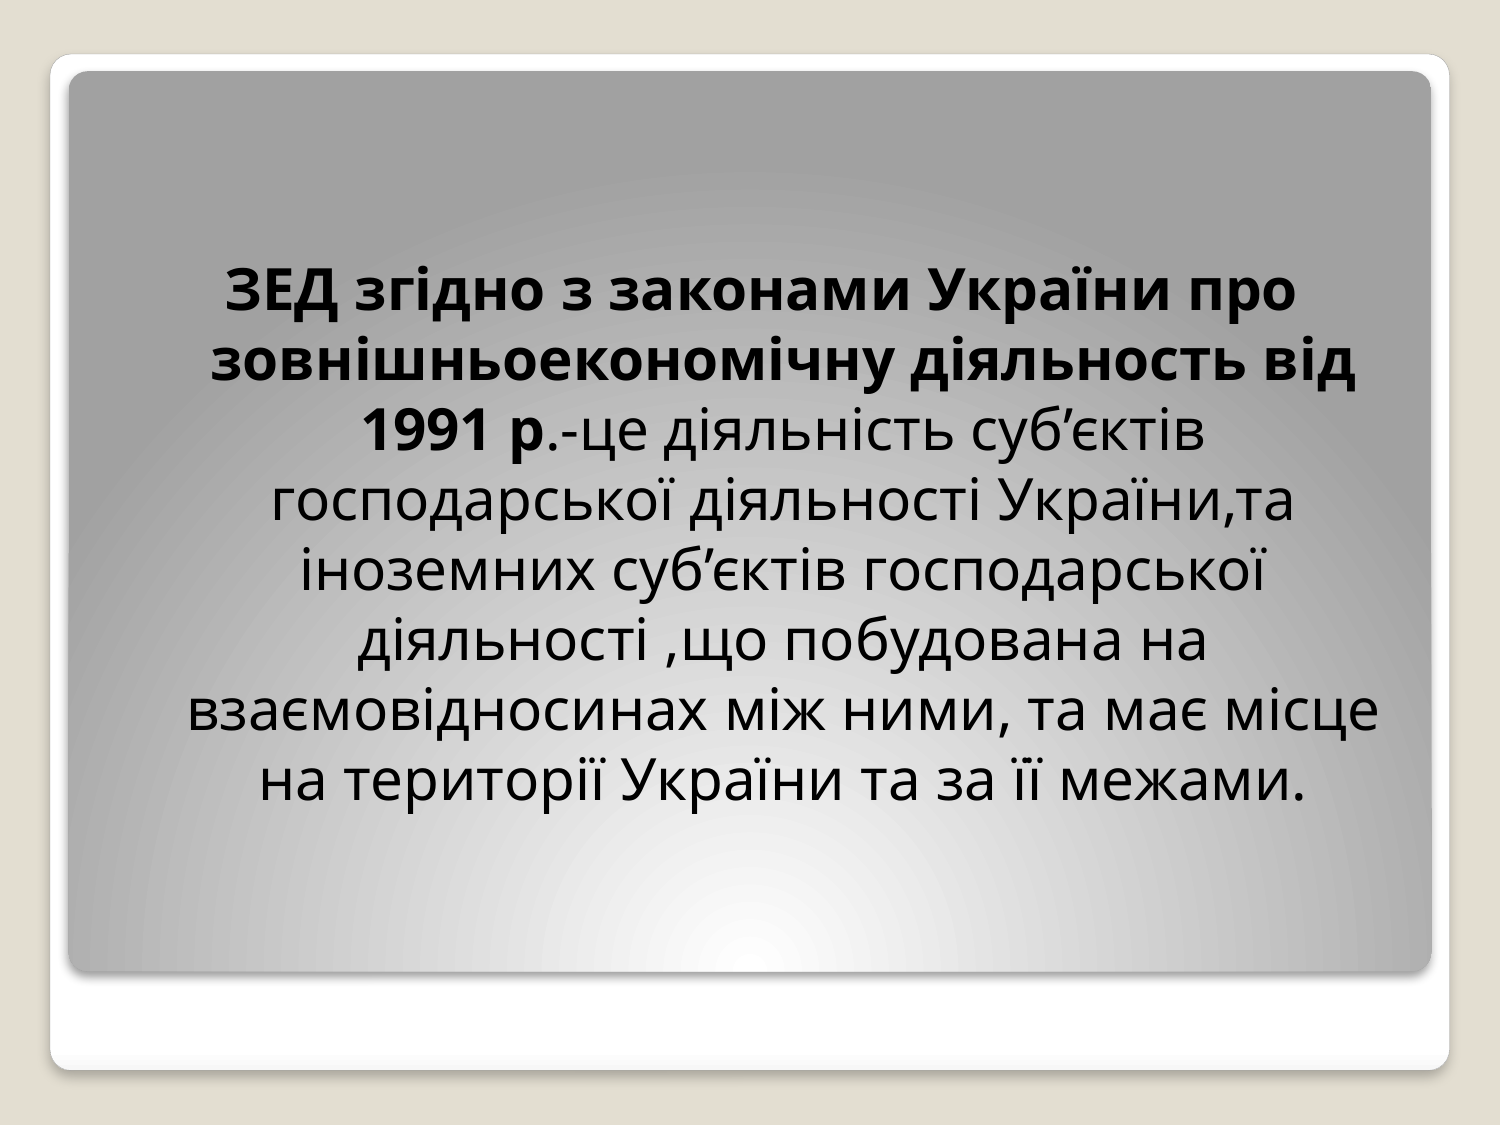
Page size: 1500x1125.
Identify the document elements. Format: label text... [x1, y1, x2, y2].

list ЗЕД згідно з законами України про зовнішньоекономічну діяльность від 1991 р.-це діяльність суб’єктів господарської діяльності України,та іноземних суб’єктів господарської діяльності ,що побудована на взаємовідносинах між ними, та має місце на території України та за її межами. [82, 86, 1425, 976]
